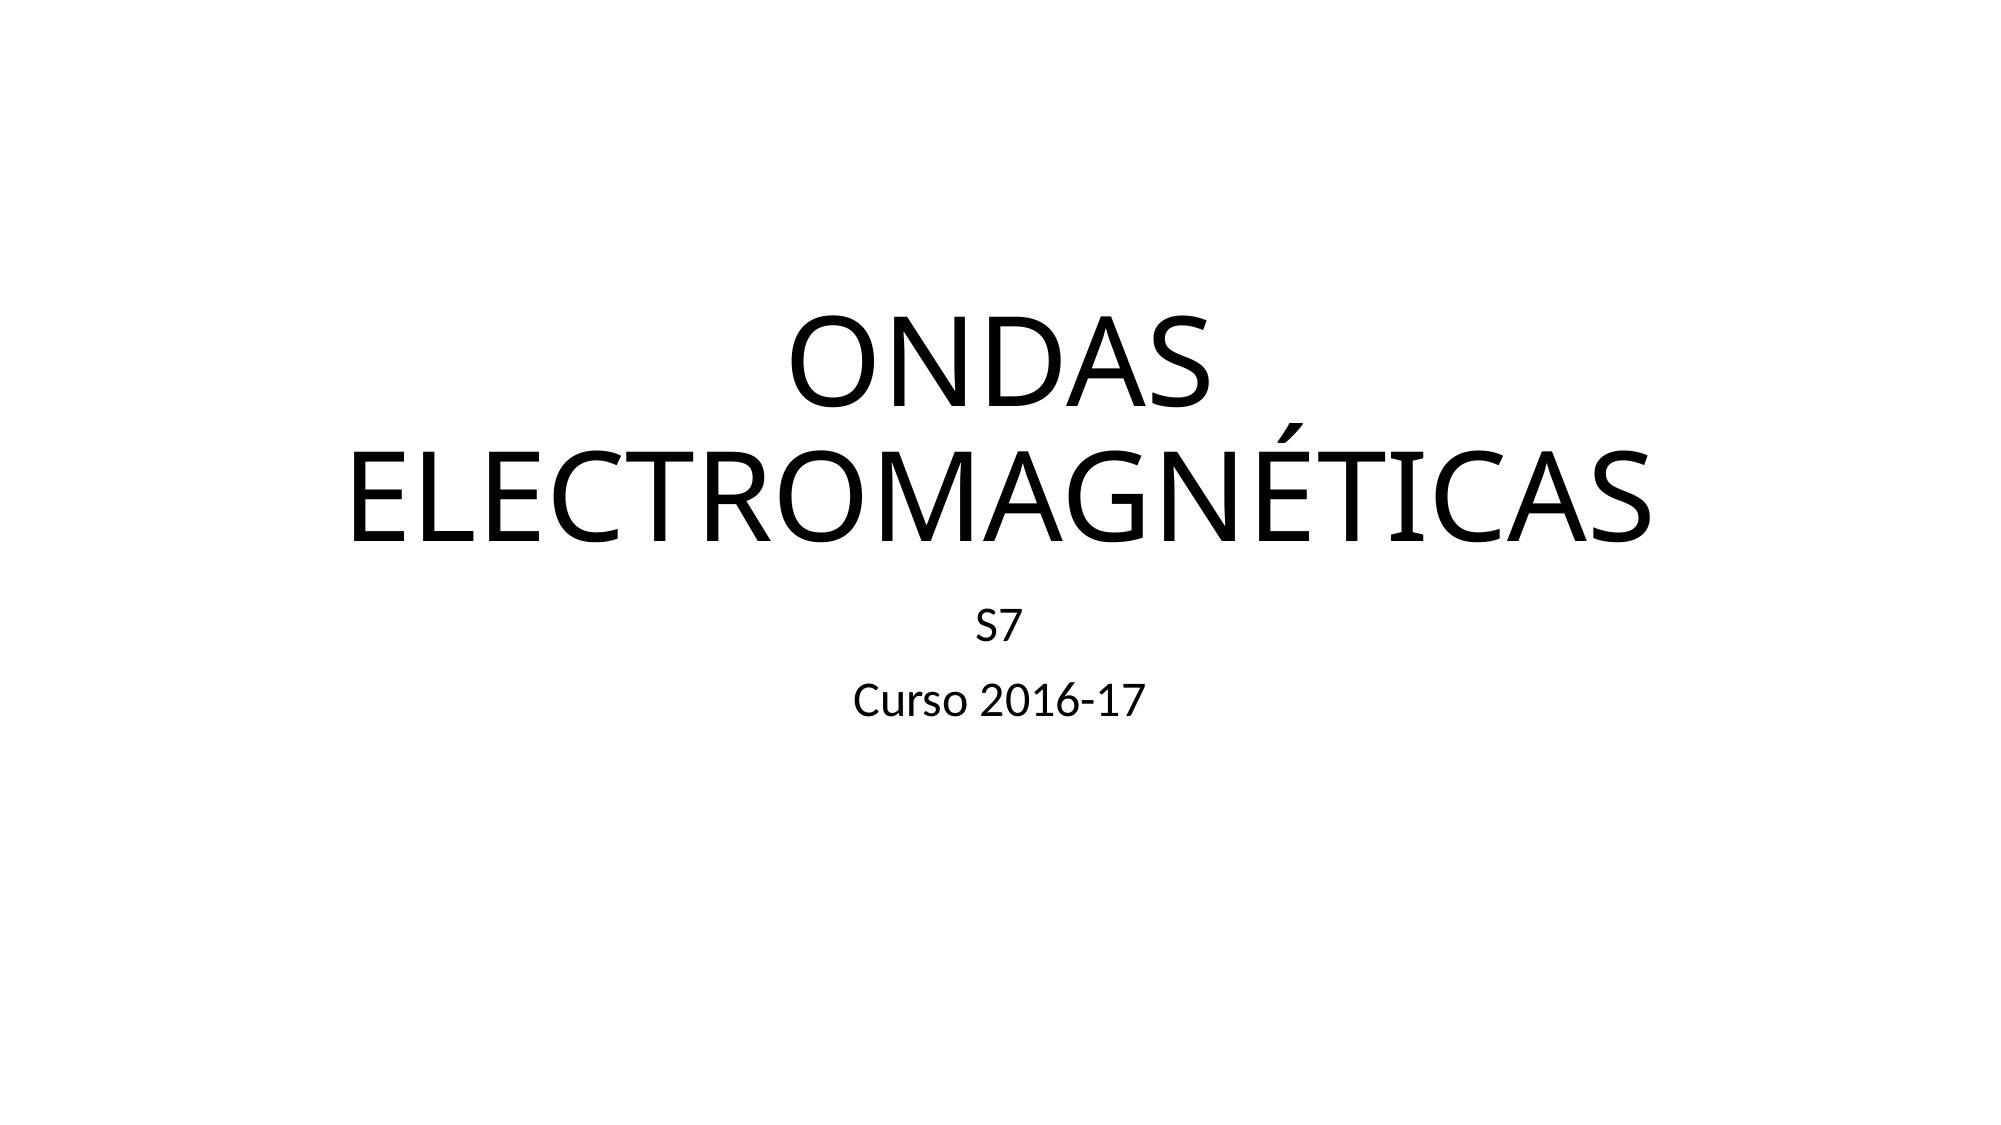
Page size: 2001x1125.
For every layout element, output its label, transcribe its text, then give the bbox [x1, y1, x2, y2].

subtitle S7 Curso 2016-17 [249, 590, 1750, 863]
title ONDAS ELECTROMAGNÉTICAS [249, 184, 1750, 576]
